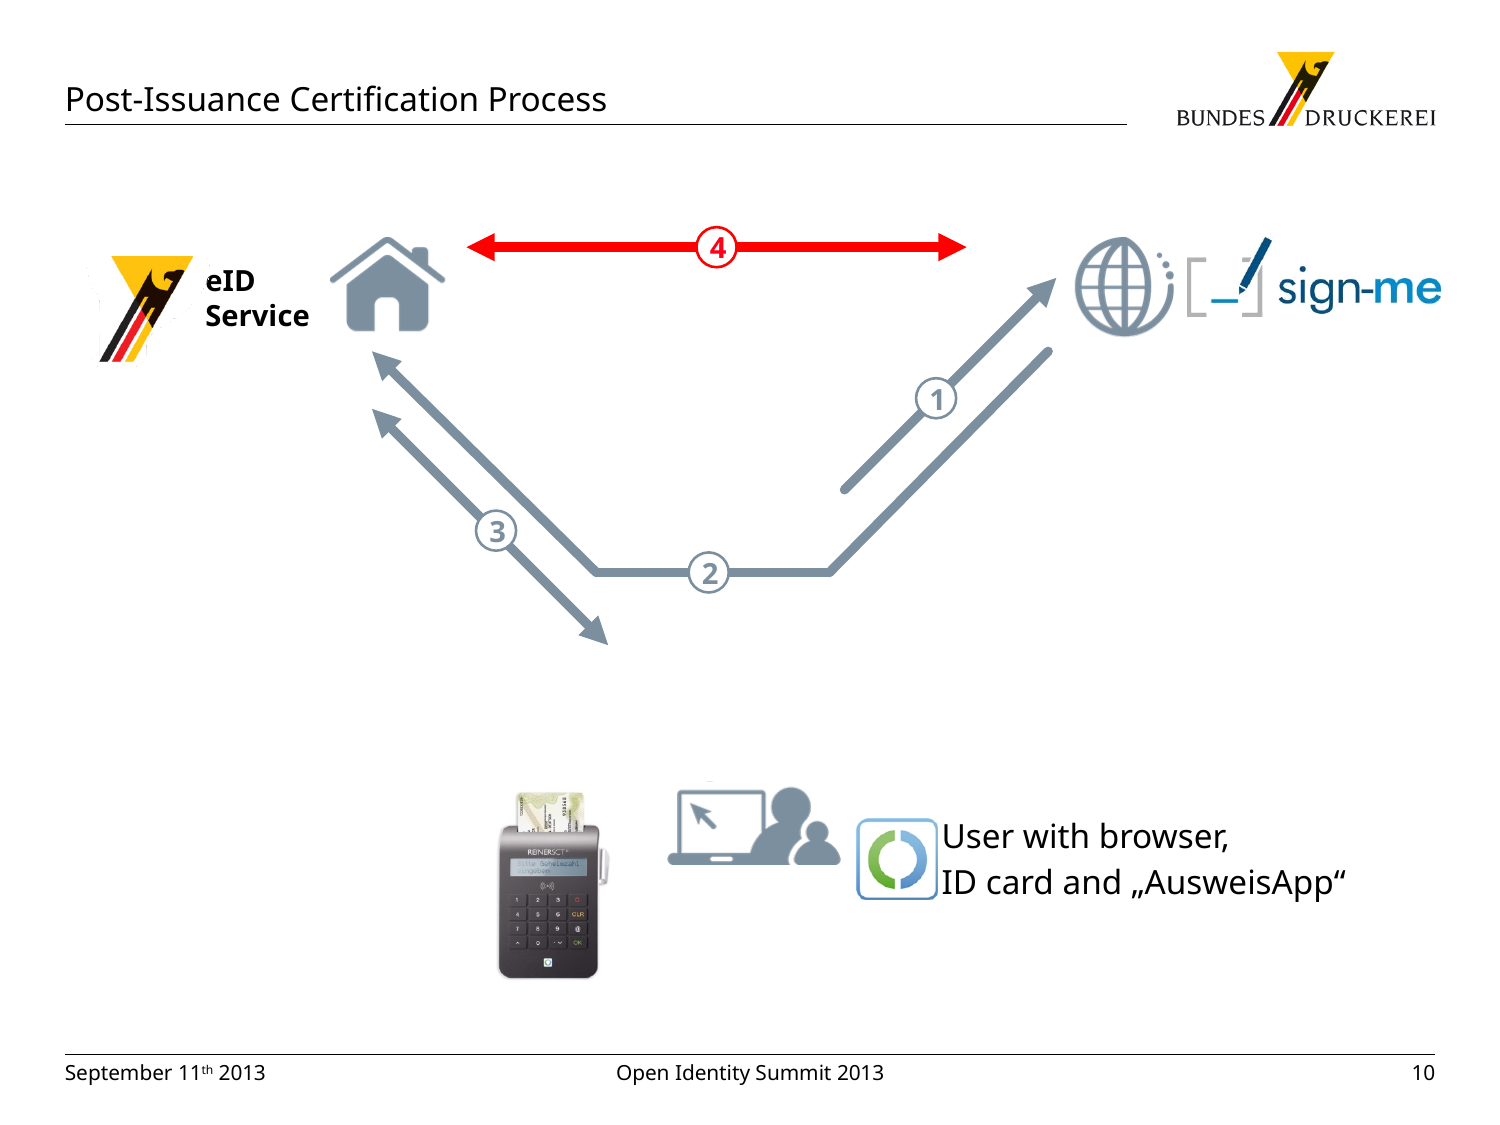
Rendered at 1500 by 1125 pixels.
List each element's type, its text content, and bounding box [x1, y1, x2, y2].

slide_number 10 [1139, 1059, 1436, 1085]
title Post-Issuance Certification Process [64, 78, 1129, 119]
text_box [83, 207, 1484, 367]
picture [489, 782, 615, 990]
picture [1126, 1, 1486, 176]
footer Open Identity Summit 2013 [366, 1059, 1133, 1085]
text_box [371, 277, 1057, 646]
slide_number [64, 1059, 361, 1085]
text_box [654, 781, 1190, 904]
